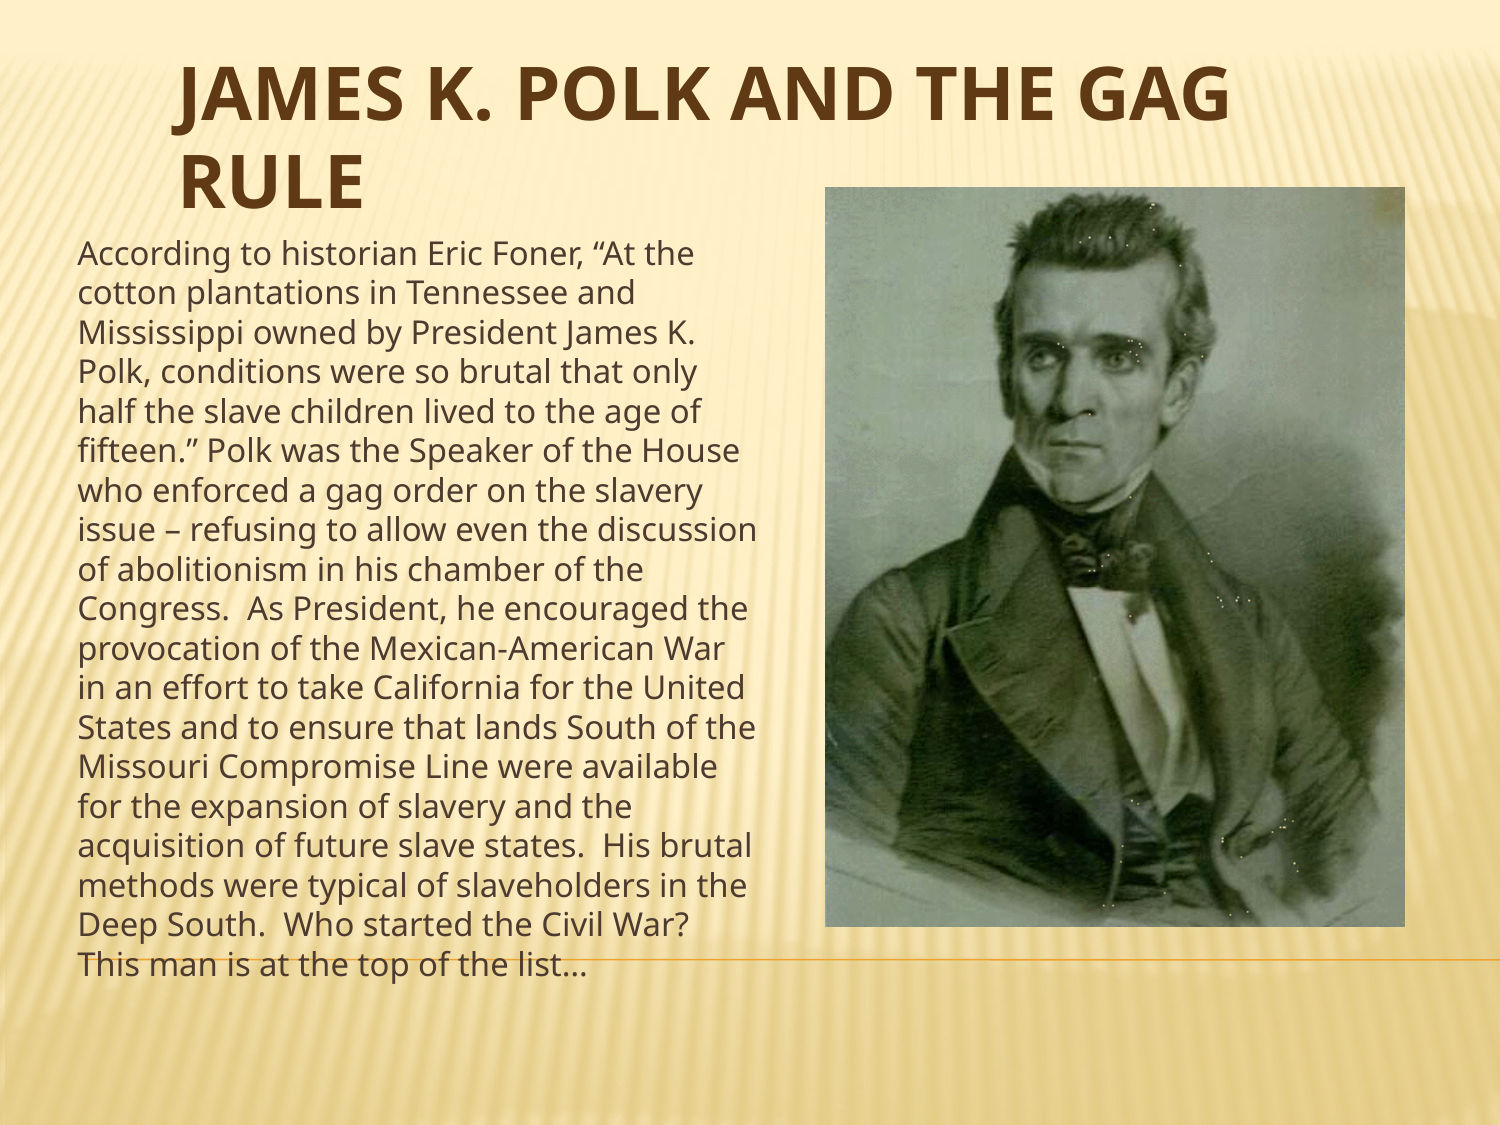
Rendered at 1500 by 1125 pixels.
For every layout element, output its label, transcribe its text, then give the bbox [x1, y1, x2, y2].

list According to historian Eric Foner, “At the cotton plantations in Tennessee and Mississippi owned by President James K. Polk, conditions were so brutal that only half the slave children lived to the age of fifteen.” Polk was the Speaker of the House who enforced a gag order on the slavery issue – refusing to allow even the discussion of abolitionism in his chamber of the Congress. As President, he encouraged the provocation of the Mexican-American War in an effort to take California for the United States and to ensure that lands South of the Missouri Compromise Line were available for the expansion of slavery and the acquisition of future slave states. His brutal methods were typical of slaveholders in the Deep South. Who started the Civil War? This man is at the top of the list… [62, 224, 775, 1020]
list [824, 187, 1405, 927]
title James K. Polk and the Gag Rule [162, 37, 1400, 232]
